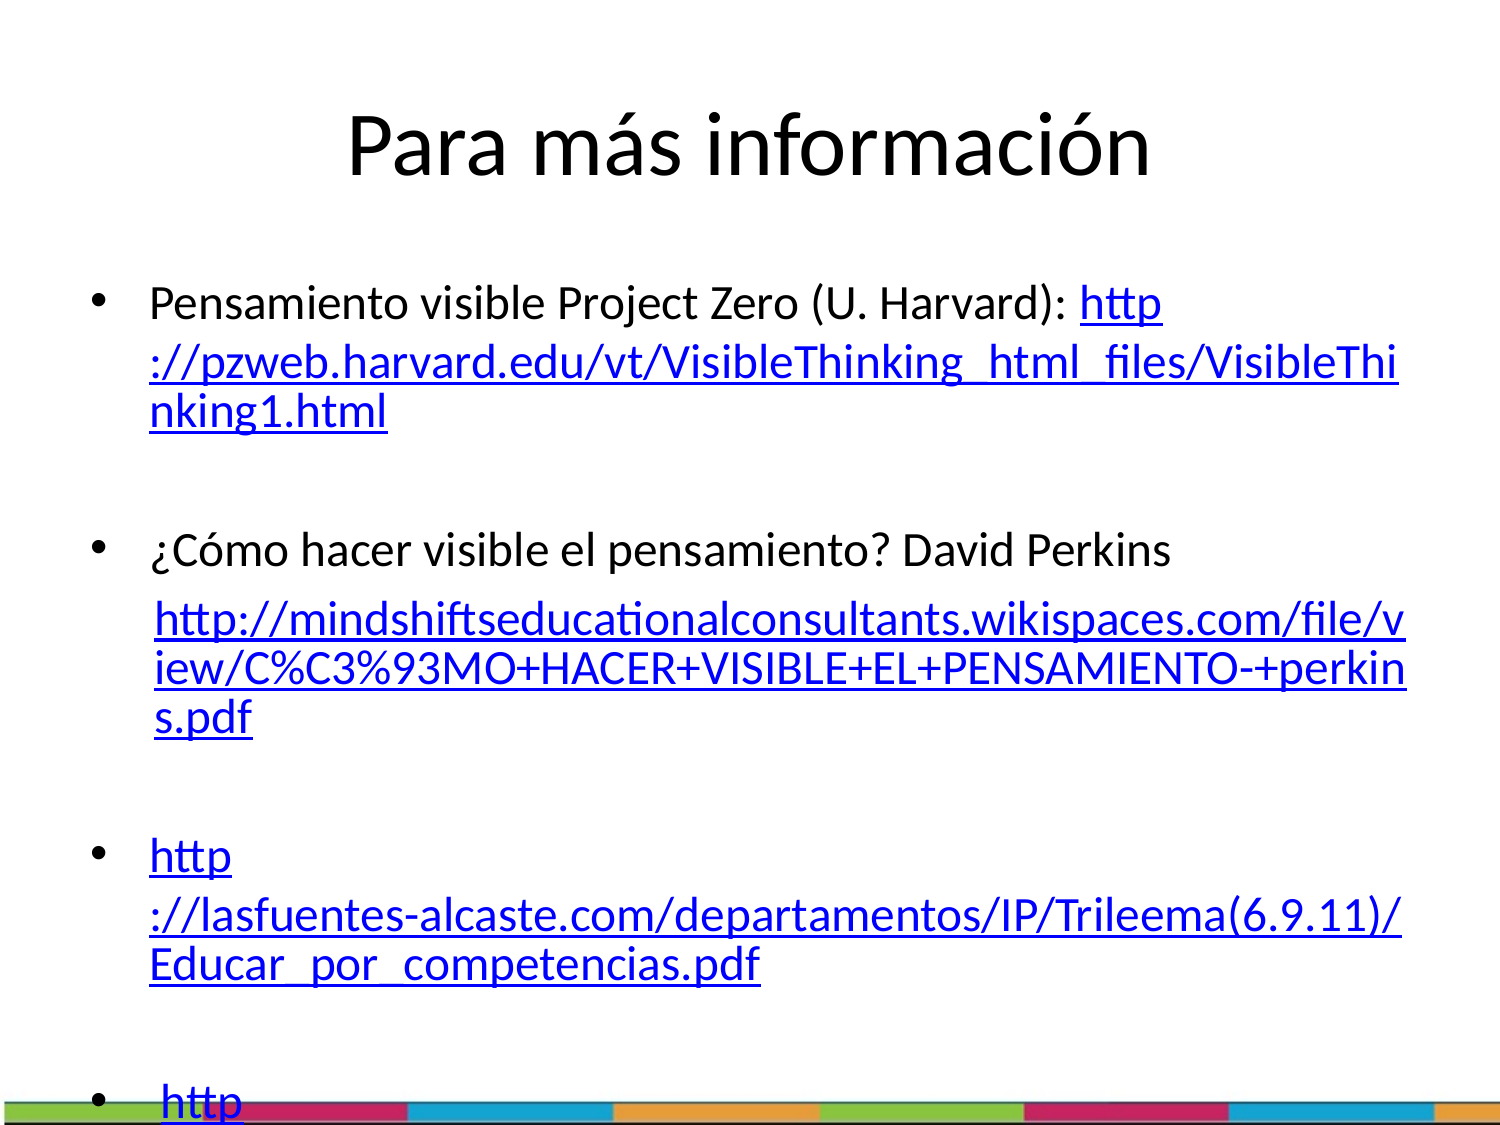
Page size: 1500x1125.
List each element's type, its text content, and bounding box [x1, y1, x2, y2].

list Pensamiento visible Project Zero (U. Harvard): http://pzweb.harvard.edu/vt/VisibleThinking_html_files/VisibleThinking1.html ¿Cómo hacer visible el pensamiento? David Perkins http://mindshiftseducationalconsultants.wikispaces.com/file/view/C%C3%93MO+HACER+VISIBLE+EL+PENSAMIENTO-+perkins.pdf http://lasfuentes-alcaste.com/departamentos/IP/Trileema(6.9.11)/Educar_por_competencias.pdf http://www.fod.ac.cr/pdf/epc/2009/es/pensamiento_visible.pdf [75, 262, 1425, 1005]
title Para más información [75, 45, 1425, 233]
picture [0, 0, 1500, 1125]
